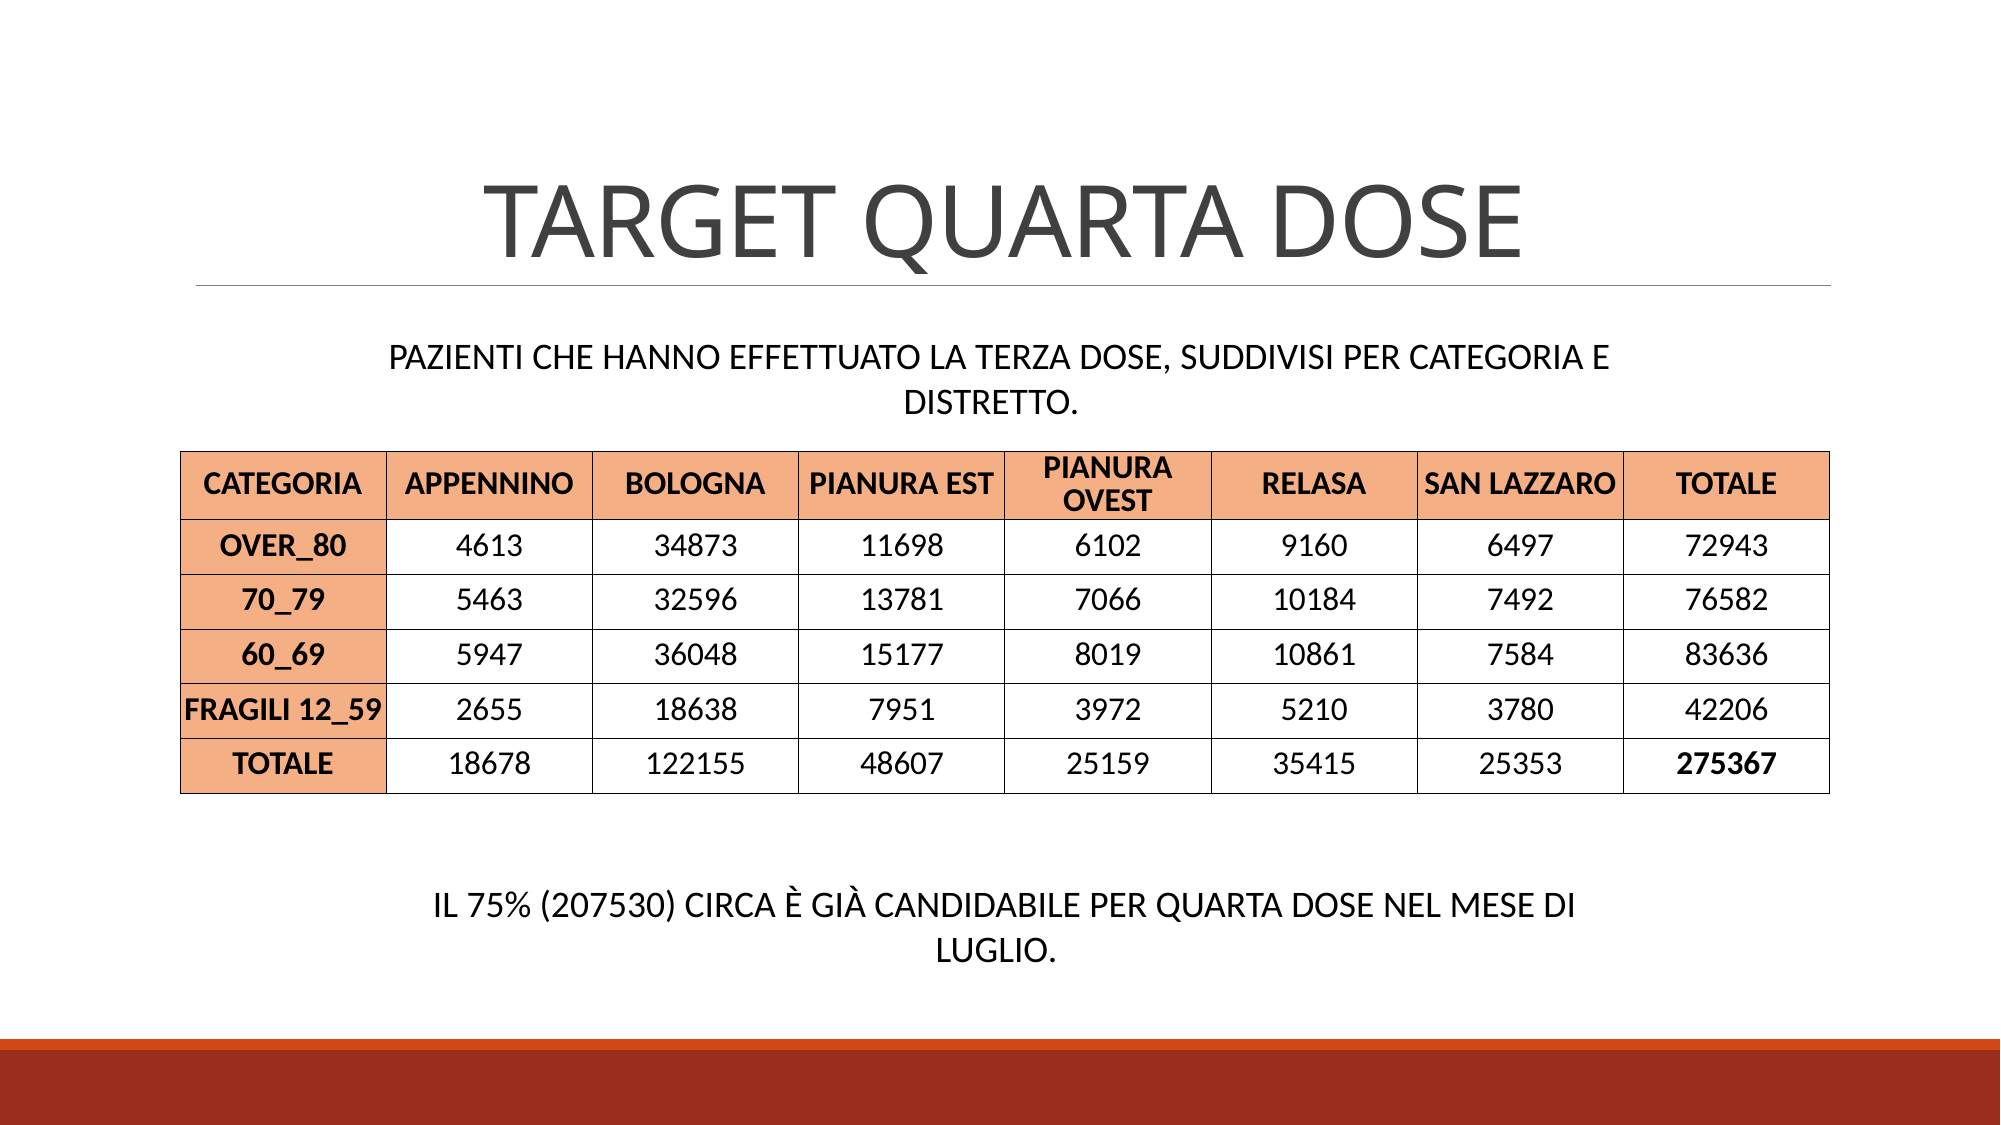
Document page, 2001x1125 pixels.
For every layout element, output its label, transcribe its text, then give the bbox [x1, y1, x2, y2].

table_cell 6497 [1418, 520, 1623, 574]
table_header APPENNINO [387, 452, 592, 519]
table_cell 10184 [1212, 575, 1417, 629]
table_cell 11698 [799, 520, 1004, 574]
table_cell 7951 [799, 684, 1004, 738]
table_cell 5463 [387, 575, 592, 629]
table_cell 10861 [1212, 630, 1417, 683]
table_cell 48607 [799, 739, 1004, 793]
table_cell 72943 [1624, 520, 1829, 574]
table_cell 42206 [1624, 684, 1829, 738]
table_header RELASA [1212, 452, 1417, 519]
table_cell TOTALE [181, 739, 386, 793]
table_header PIANURA OVEST [1005, 452, 1211, 519]
table_cell 83636 [1624, 630, 1829, 683]
table_cell 3780 [1418, 684, 1623, 738]
table_cell 3972 [1005, 684, 1211, 738]
table_cell 122155 [593, 739, 798, 793]
table_cell 34873 [593, 520, 798, 574]
table_cell 60_69 [181, 630, 386, 683]
table_cell 32596 [593, 575, 798, 629]
table_cell 76582 [1624, 575, 1829, 629]
table_cell 25353 [1418, 739, 1623, 793]
table_cell 35415 [1212, 739, 1417, 793]
table_cell 8019 [1005, 630, 1211, 683]
table_cell 5210 [1212, 684, 1417, 738]
table_cell 5947 [387, 630, 592, 683]
table_header BOLOGNA [593, 452, 798, 519]
table_cell 7492 [1418, 575, 1623, 629]
table_cell 70_79 [181, 575, 386, 629]
table_cell OVER_80 [181, 520, 386, 574]
table_cell 7584 [1418, 630, 1623, 683]
text_box Pazienti che hanno effettuato la terza dose, suddivisi per categoria e distretto. [371, 325, 1629, 430]
text_box Il 75% (207530) circa è già candidabile per quarta dose nel mese di luglio. [376, 872, 1634, 978]
table_cell 18638 [593, 684, 798, 738]
table_cell 2655 [387, 684, 592, 738]
table_header PIANURA EST [799, 452, 1004, 519]
table_cell 9160 [1212, 520, 1417, 574]
table_cell 275367 [1624, 739, 1829, 793]
title Target quarta dose [180, 47, 1830, 285]
table_cell 6102 [1005, 520, 1211, 574]
table_header CATEGORIA [181, 452, 386, 519]
table_cell FRAGILI 12_59 [181, 684, 386, 738]
table_cell 7066 [1005, 575, 1211, 629]
table_cell 4613 [387, 520, 592, 574]
table_cell 15177 [799, 630, 1004, 683]
table_cell 13781 [799, 575, 1004, 629]
table_cell 36048 [593, 630, 798, 683]
table_cell 18678 [387, 739, 592, 793]
table_header SAN LAZZARO [1418, 452, 1623, 519]
table_cell 25159 [1005, 739, 1211, 793]
table_header TOTALE [1624, 452, 1829, 519]
